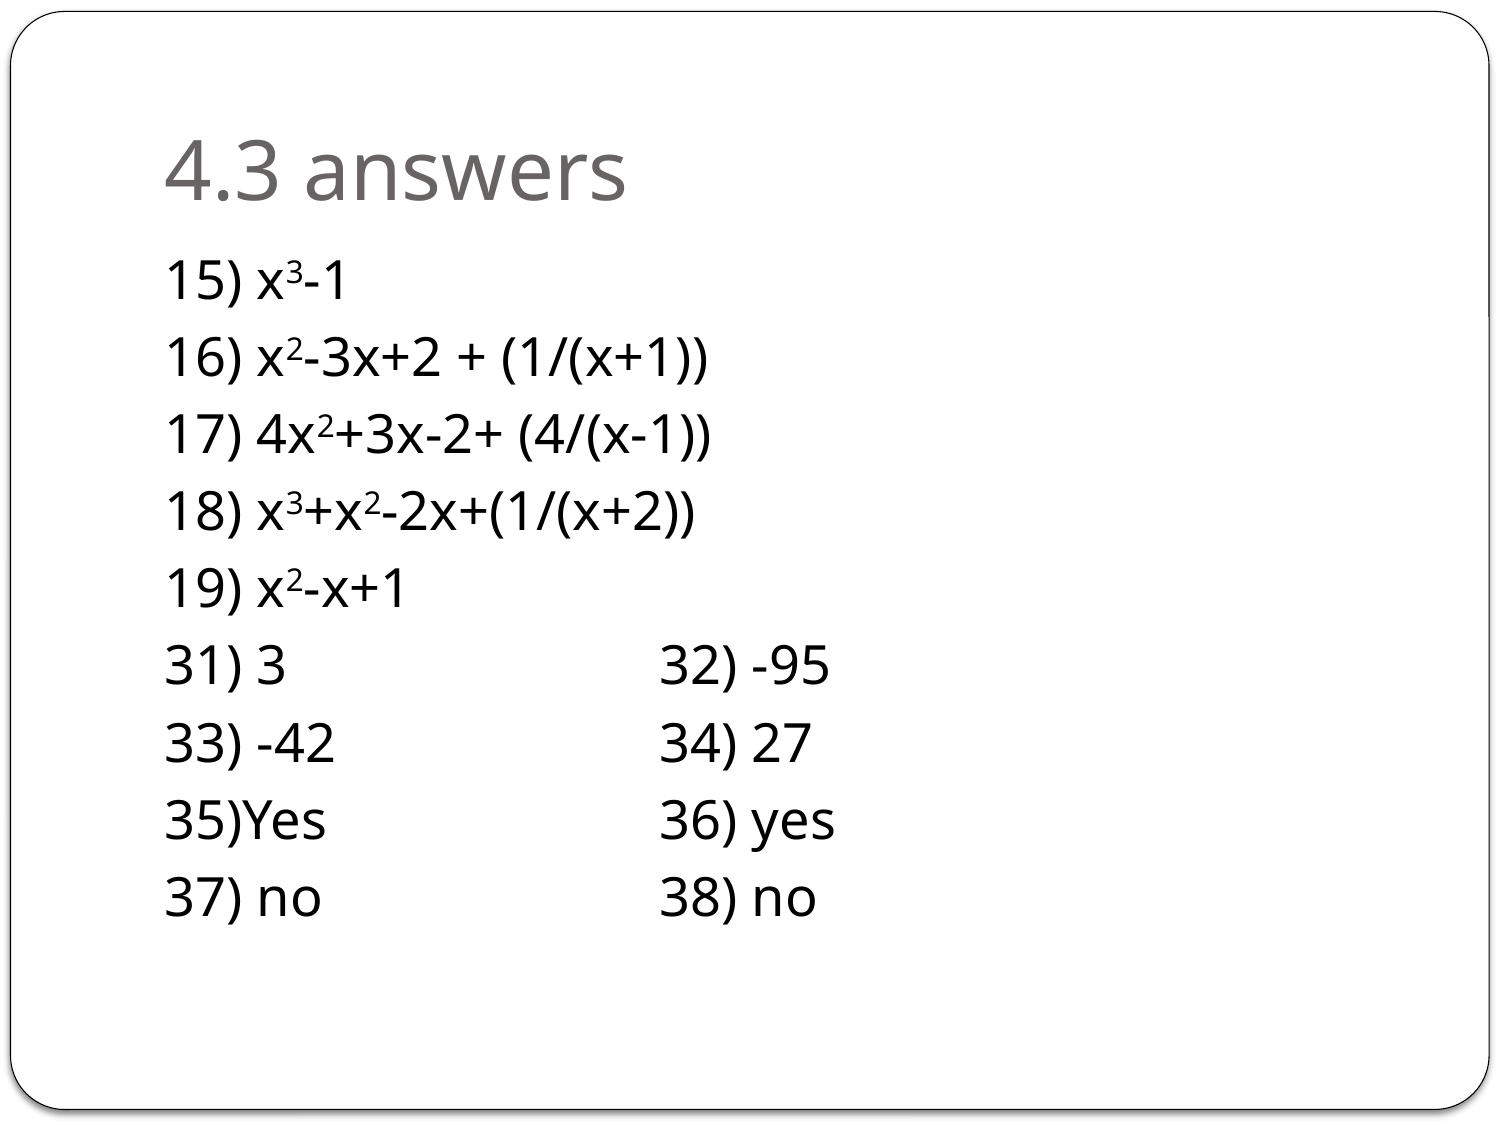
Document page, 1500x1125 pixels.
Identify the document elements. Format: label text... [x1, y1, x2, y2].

title 4.3 answers [150, 45, 1425, 233]
list 15) x3-1 16) x2-3x+2 + (1/(x+1)) 17) 4x2+3x-2+ (4/(x-1)) 18) x3+x2-2x+(1/(x+2)) 19) x2-x+1 31) 3 32) -95 33) -42 34) 27 35)Yes 36) yes 37) no 38) no [150, 237, 1425, 988]
